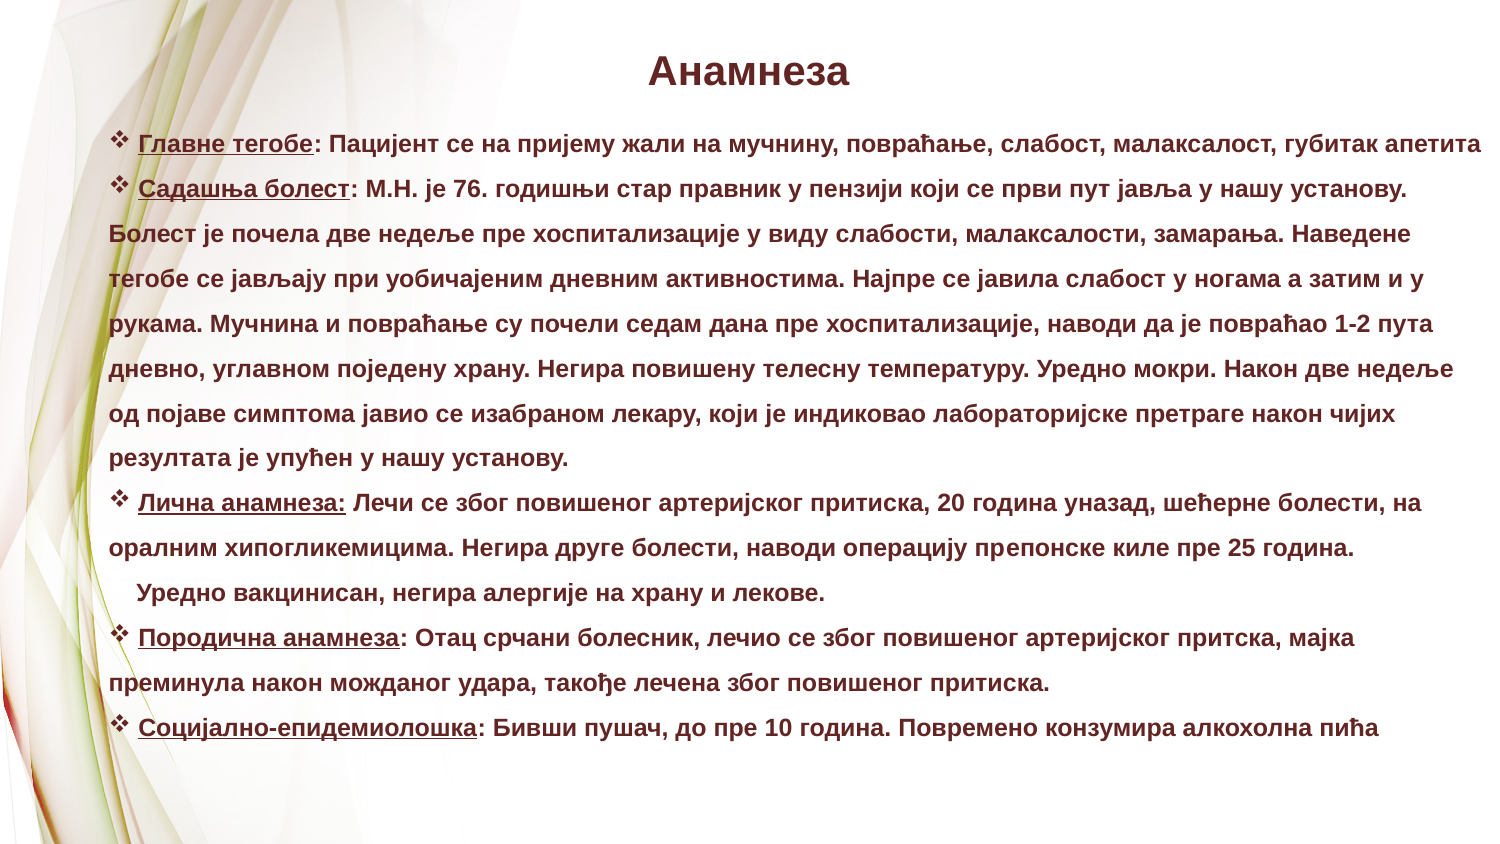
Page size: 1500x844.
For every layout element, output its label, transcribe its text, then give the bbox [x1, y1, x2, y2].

text_box [166, 21, 1500, 105]
picture [0, 0, 1500, 844]
text_box Главне тегобе: Пацијент се на пријему жали на мучнину, повраћање, слабост, малаксалост, губитак апетита Садашња болест: М.Н. је 76. годишњи стар правник у пензији који се први пут јавља у нашу установу. Болест је почела две недеље пре хоспитализације у виду слабости, малаксалости, замарања. Наведене тегобе се јављају при уобичајеним дневним активностима. Најпре се јавила слабост у ногама а затим и у рукама. Мучнина и повраћање су почели седам дана пре хоспитализације, наводи да је повраћао 1-2 пута дневно, углавном поједену храну. Негира повишену телесну температуру. Уредно мокри. Након две недеље од појаве симптома јавио се изабраном лекару, који је индиковао лабораторијске претраге након чијих резултата је упућен у нашу установу. Лична анамнеза: Лечи се због повишеног артеријског притиска, 20 година уназад, шећерне болести, на оралним хипогликемицима. Негира друге болести, наводи операцију прeпонске киле пре 25 година. Уредно вакцинисан, негира алергије на храну и лекове. Породична анамнеза: Отац срчани болесник, лечио се због повишеног артеријског притска, мајка преминула након можданог удара, такође лечена због повишеног притиска. Социјално-епидемиолошка: Бивши пушач, до пре 10 година. Повремено конзумира алкохолна пића [93, 105, 1500, 844]
text_box Анамнеза [82, 23, 1416, 115]
